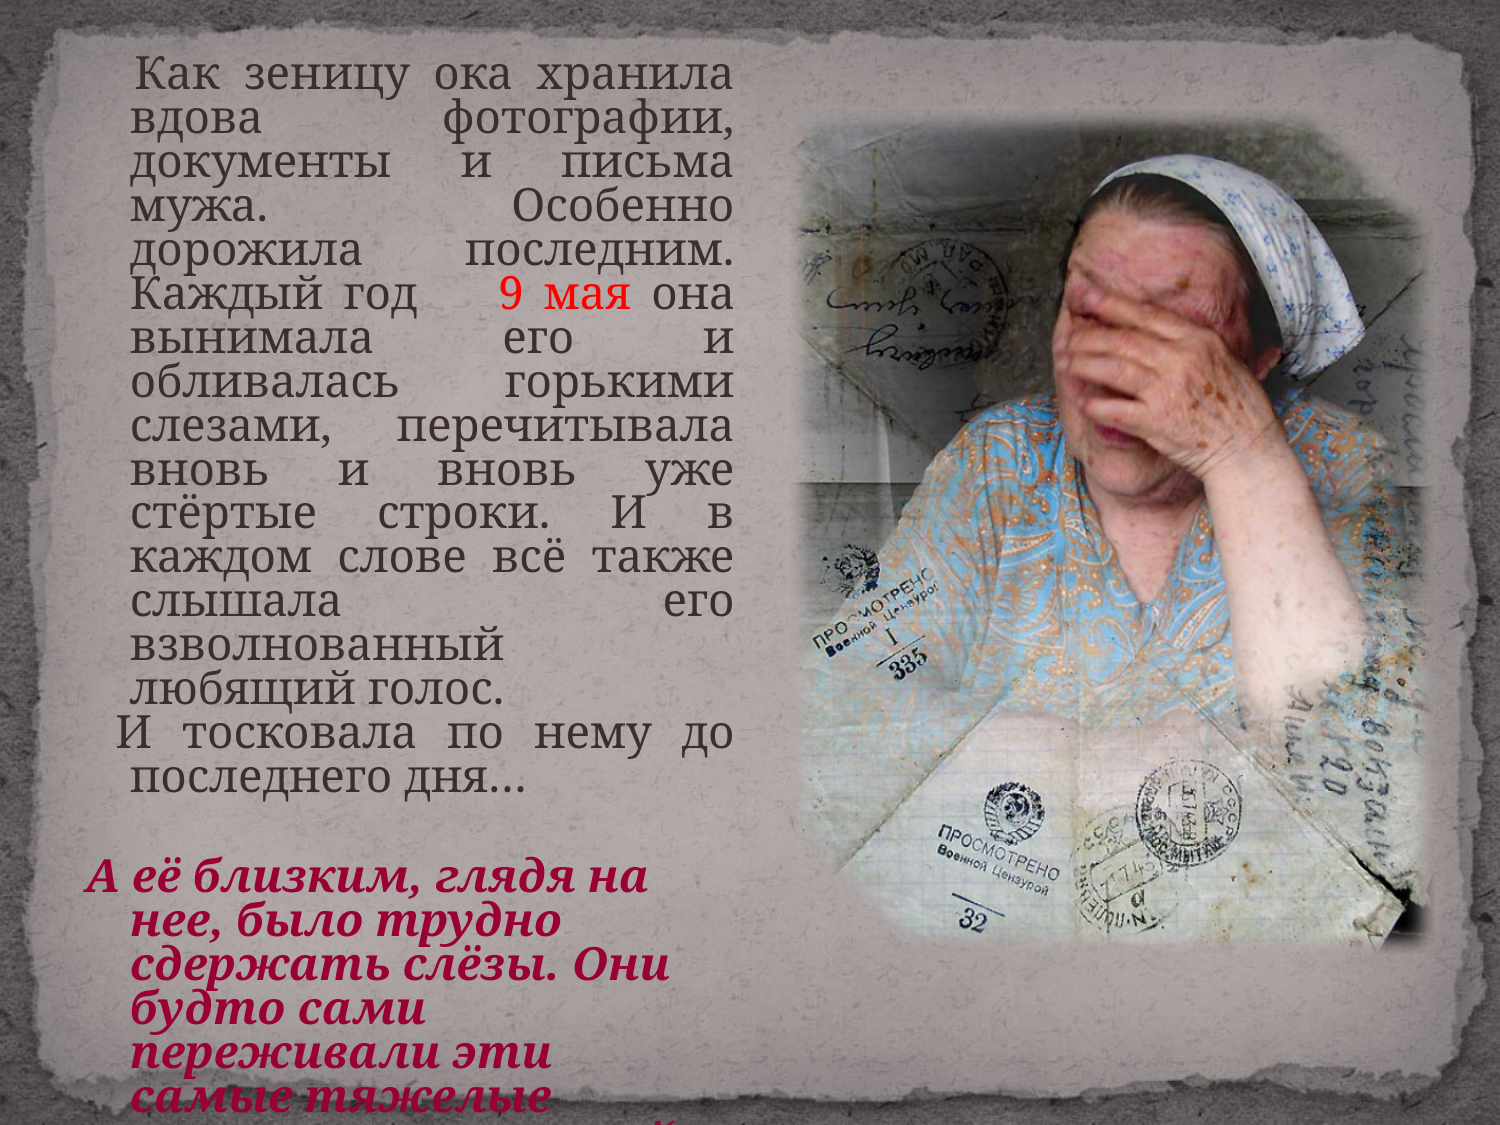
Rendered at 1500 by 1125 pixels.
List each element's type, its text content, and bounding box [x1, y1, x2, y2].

list Как зеницу ока хранила вдова фотографии, документы и письма мужа. Особенно дорожила последним. Каждый год 9 мая она вынимала его и обливалась горькими слезами, перечитывала вновь и вновь уже стёртые строки. И в каждом слове всё также слышала его взволнованный любящий голос. И тосковала по нему до последнего дня… А её близким, глядя на нее, было трудно сдержать слёзы. Они будто сами переживали эти самые тяжелые минуты жизни своей матери и бабушки. [70, 46, 751, 1063]
picture [786, 106, 1438, 957]
